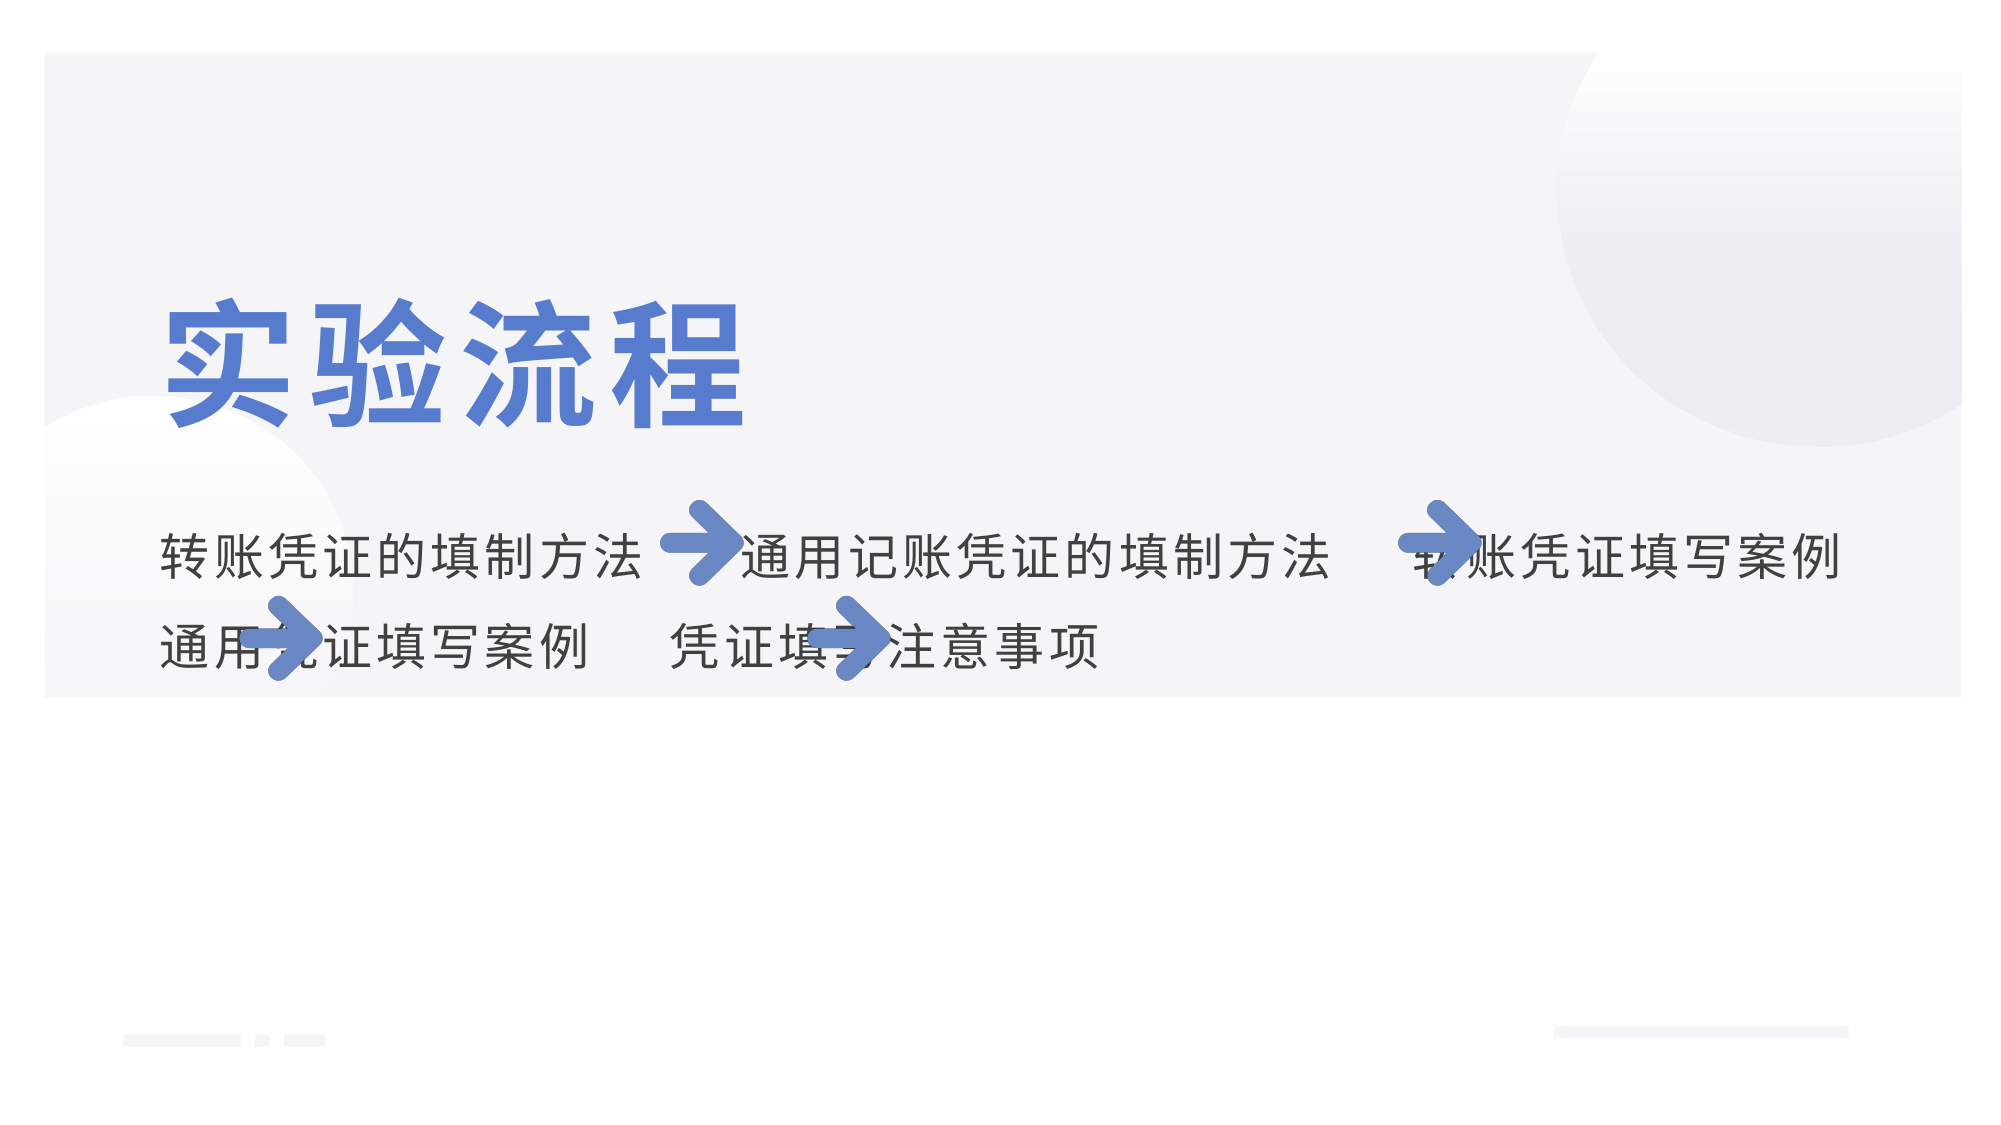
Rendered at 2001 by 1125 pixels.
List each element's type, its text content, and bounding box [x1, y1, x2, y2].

text_box 实验流程 [144, 132, 1645, 444]
picture [1390, 494, 1490, 591]
picture [231, 590, 331, 686]
picture [799, 590, 899, 686]
text_box 转账凭证的填制方法 通用记账凭证的填制方法 转账凭证填写案例 通用凭证填写案例 凭证填写注意事项 [144, 494, 1953, 781]
picture [652, 494, 752, 591]
